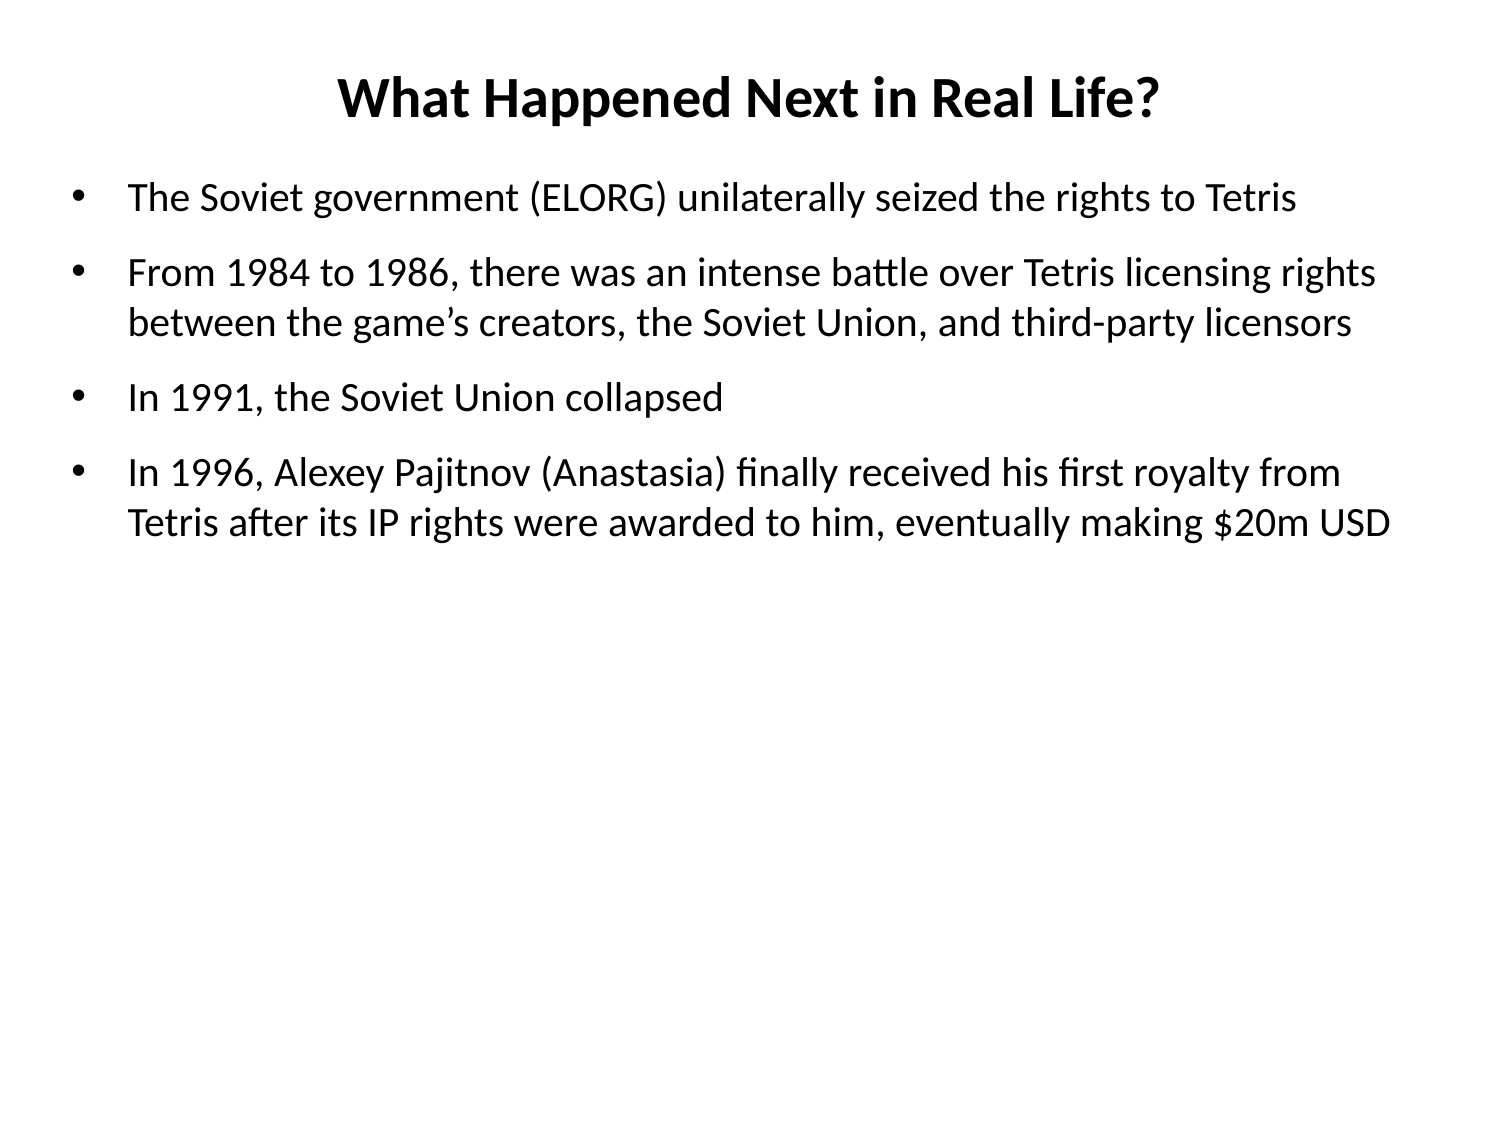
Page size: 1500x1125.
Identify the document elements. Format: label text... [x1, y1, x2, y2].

list The Soviet government (ELORG) unilaterally seized the rights to Tetris From 1984 to 1986, there was an intense battle over Tetris licensing rights between the game’s creators, the Soviet Union, and third-party licensors In 1991, the Soviet Union collapsed In 1996, Alexey Pajitnov (Anastasia) finally received his first royalty from Tetris after its IP rights were awarded to him, eventually making $20m USD [56, 162, 1444, 1088]
title What Happened Next in Real Life? [75, 0, 1425, 162]
